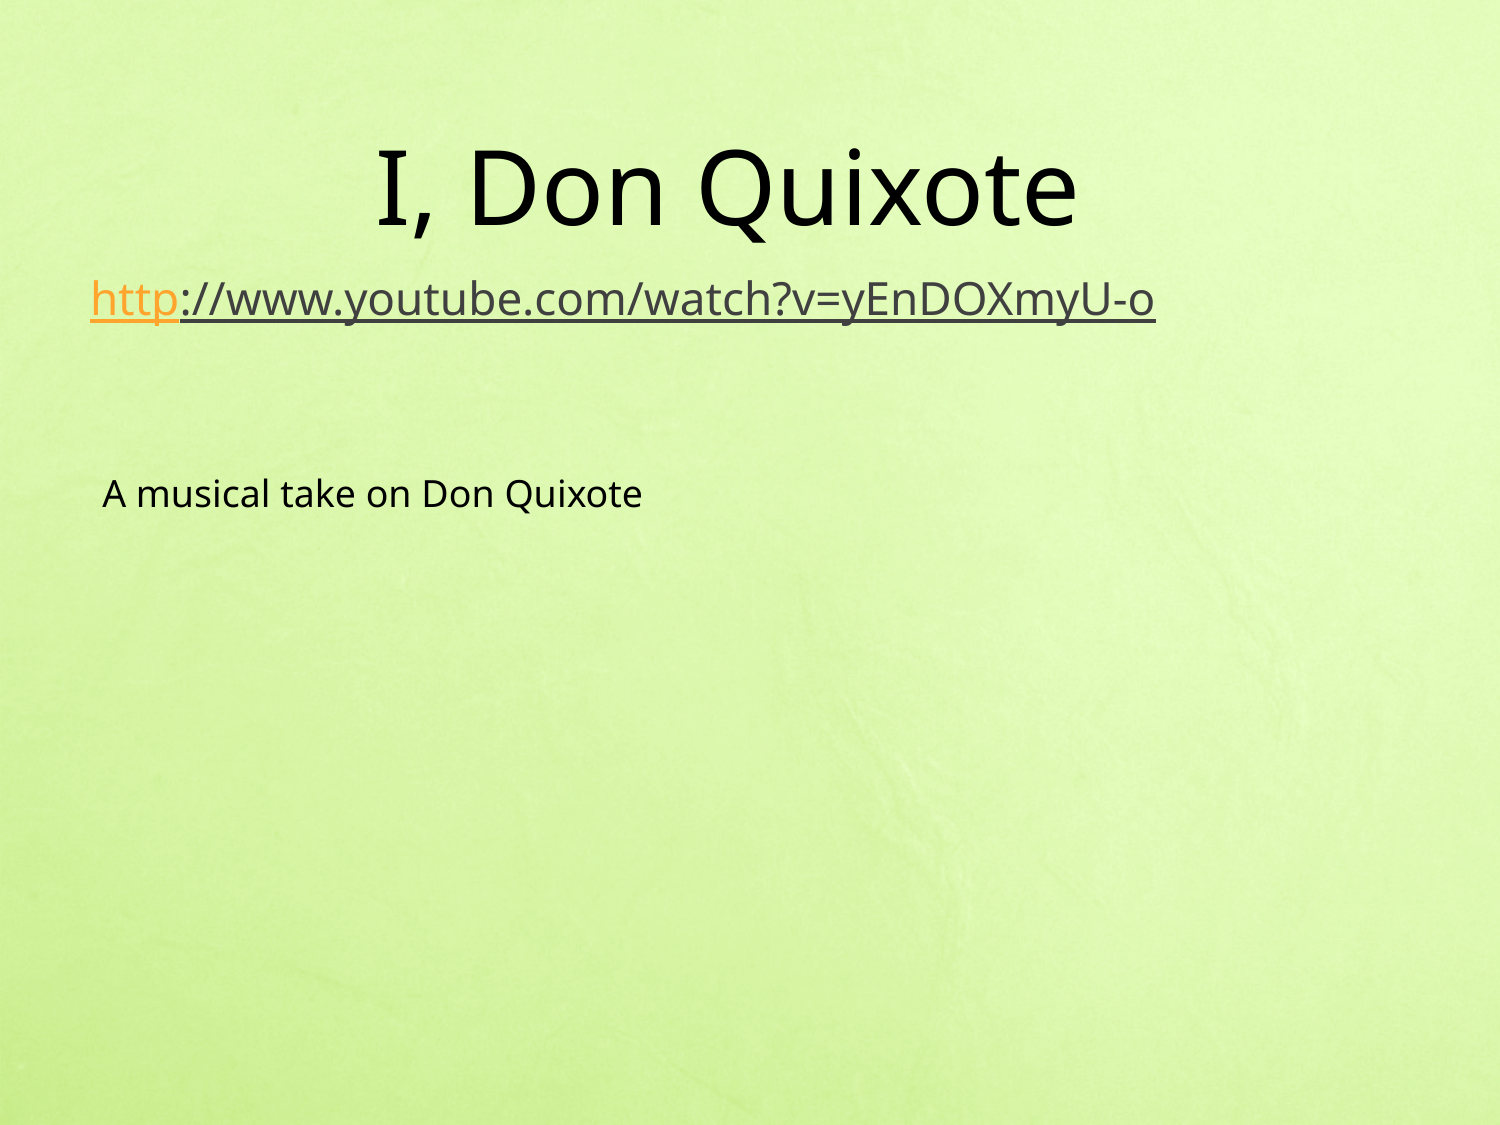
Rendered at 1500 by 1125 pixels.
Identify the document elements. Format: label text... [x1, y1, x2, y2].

text_box A musical take on Don Quixote [87, 462, 1413, 523]
list http://www.youtube.com/watch?v=yEnDOXmyU-o [75, 262, 1463, 450]
title I, Don Quixote [81, 15, 1419, 254]
